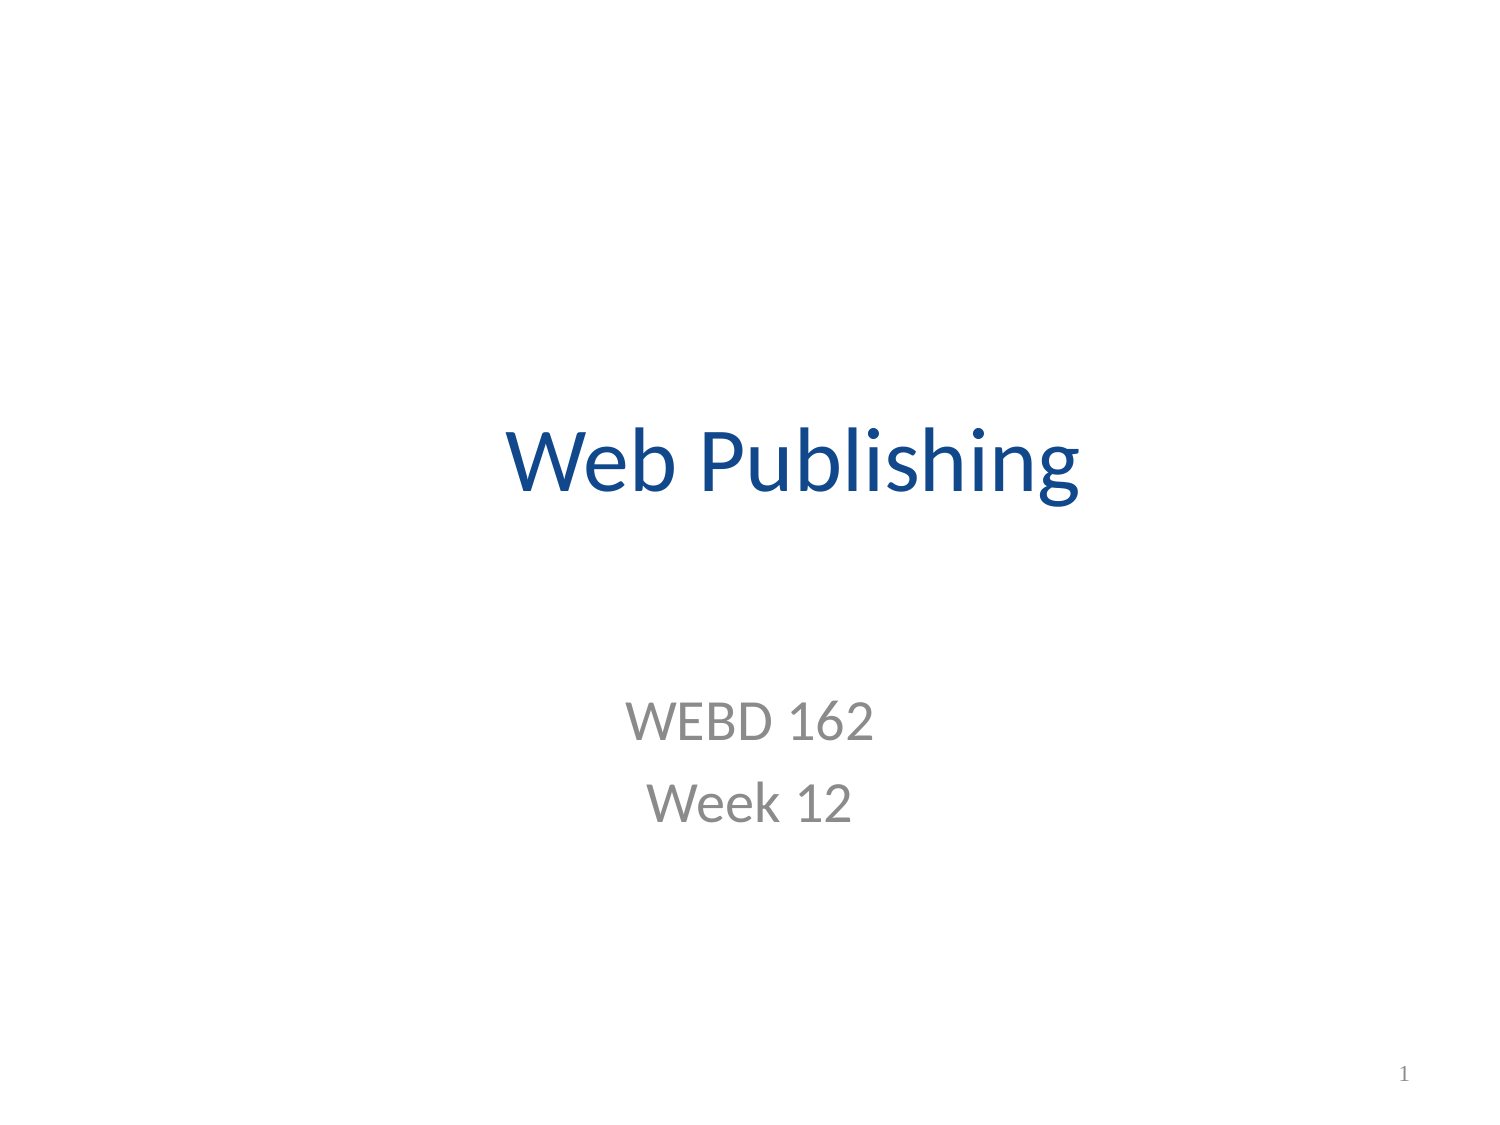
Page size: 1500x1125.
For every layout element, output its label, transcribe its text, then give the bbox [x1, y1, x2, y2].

slide_number 1 [1074, 1042, 1425, 1103]
subtitle WEBD 162 Week 12 [99, 675, 1400, 822]
title Web Publishing [174, 337, 1413, 573]
